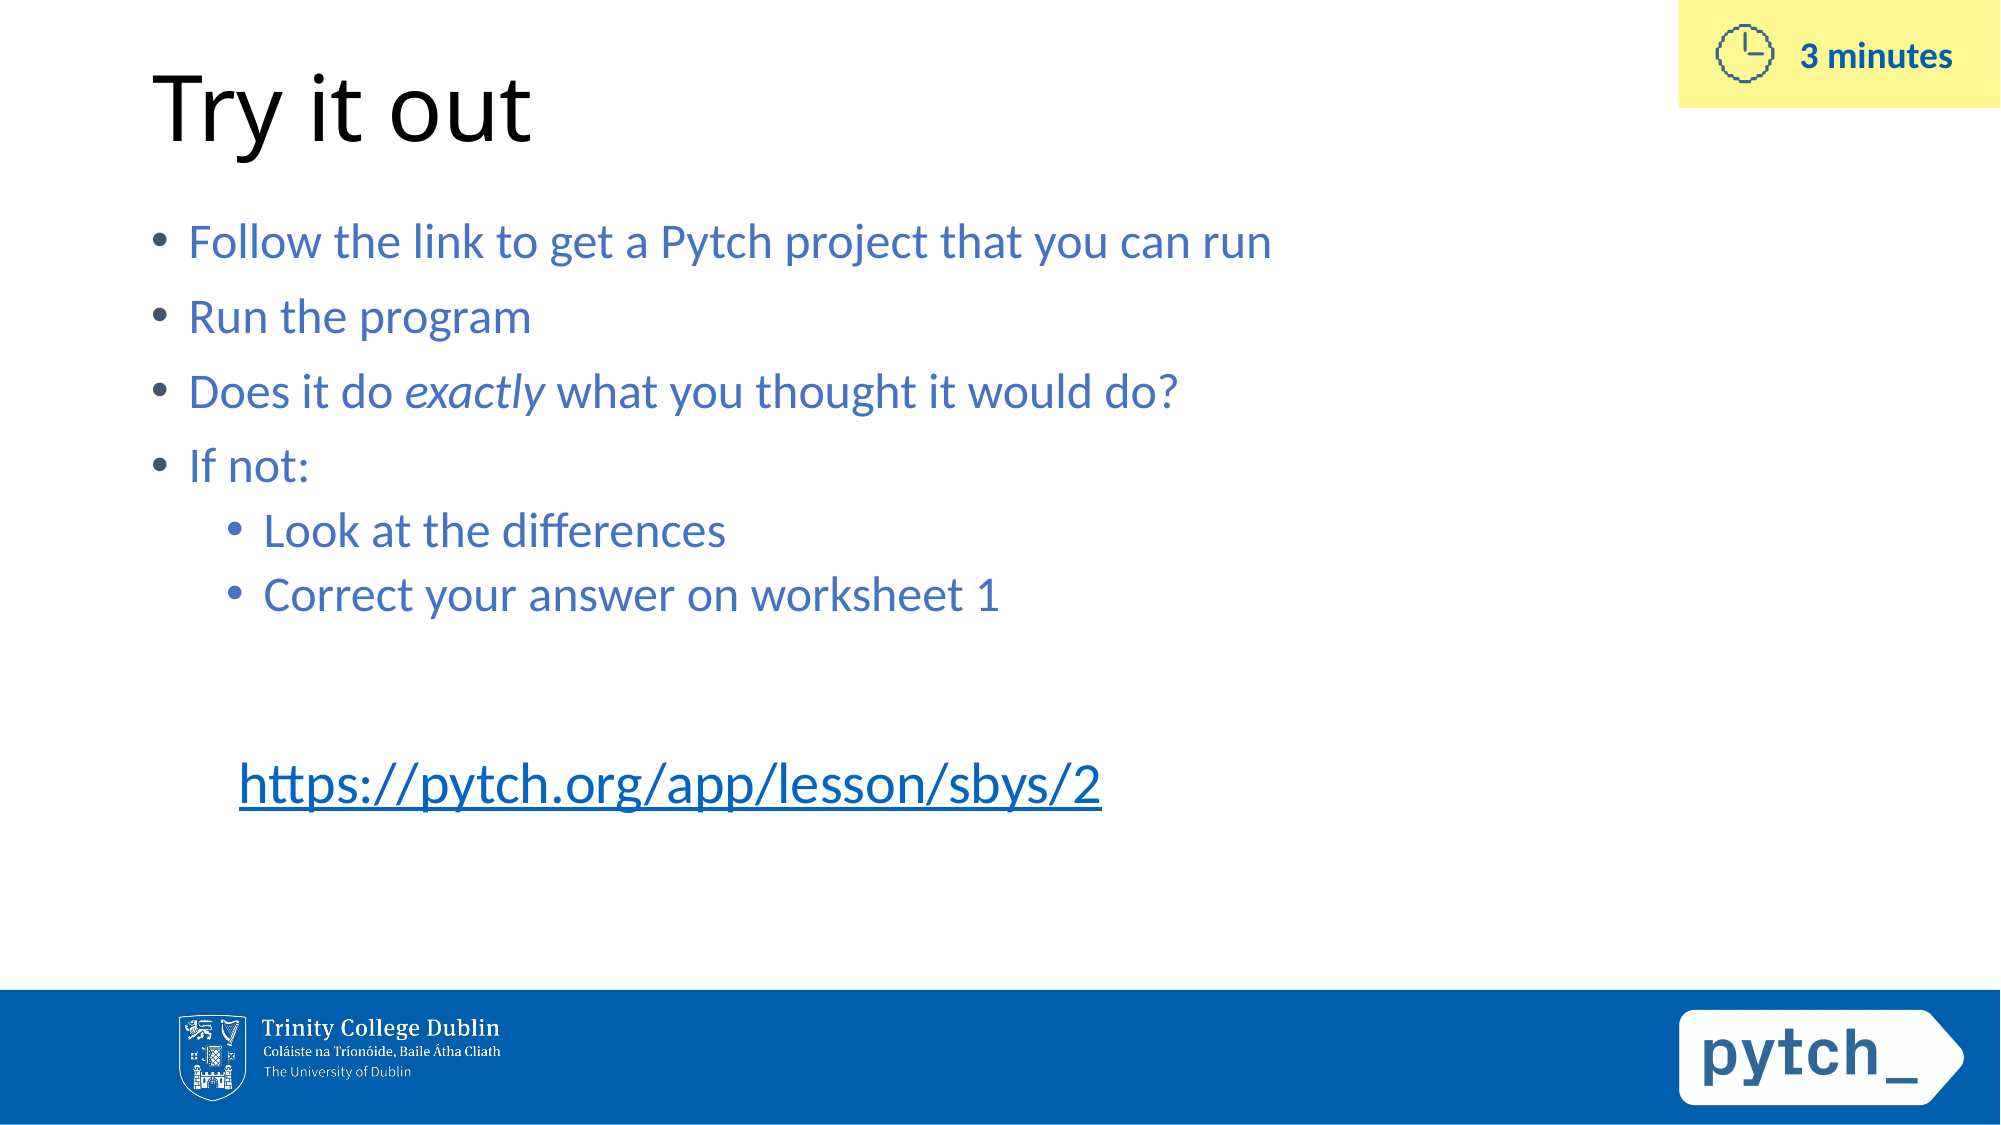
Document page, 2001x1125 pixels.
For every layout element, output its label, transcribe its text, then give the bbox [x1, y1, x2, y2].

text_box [1678, 0, 2000, 108]
picture [178, 1014, 502, 1102]
title Try it out [137, 33, 1863, 189]
picture [1590, 894, 2001, 1125]
list Follow the link to get a Pytch project that you can run Run the program Does it do exactly what you thought it would do? If not: Look at the differences Correct your answer on worksheet 1 [136, 207, 1777, 677]
text_box https://pytch.org/app/lesson/sbys/2 [224, 737, 1318, 823]
